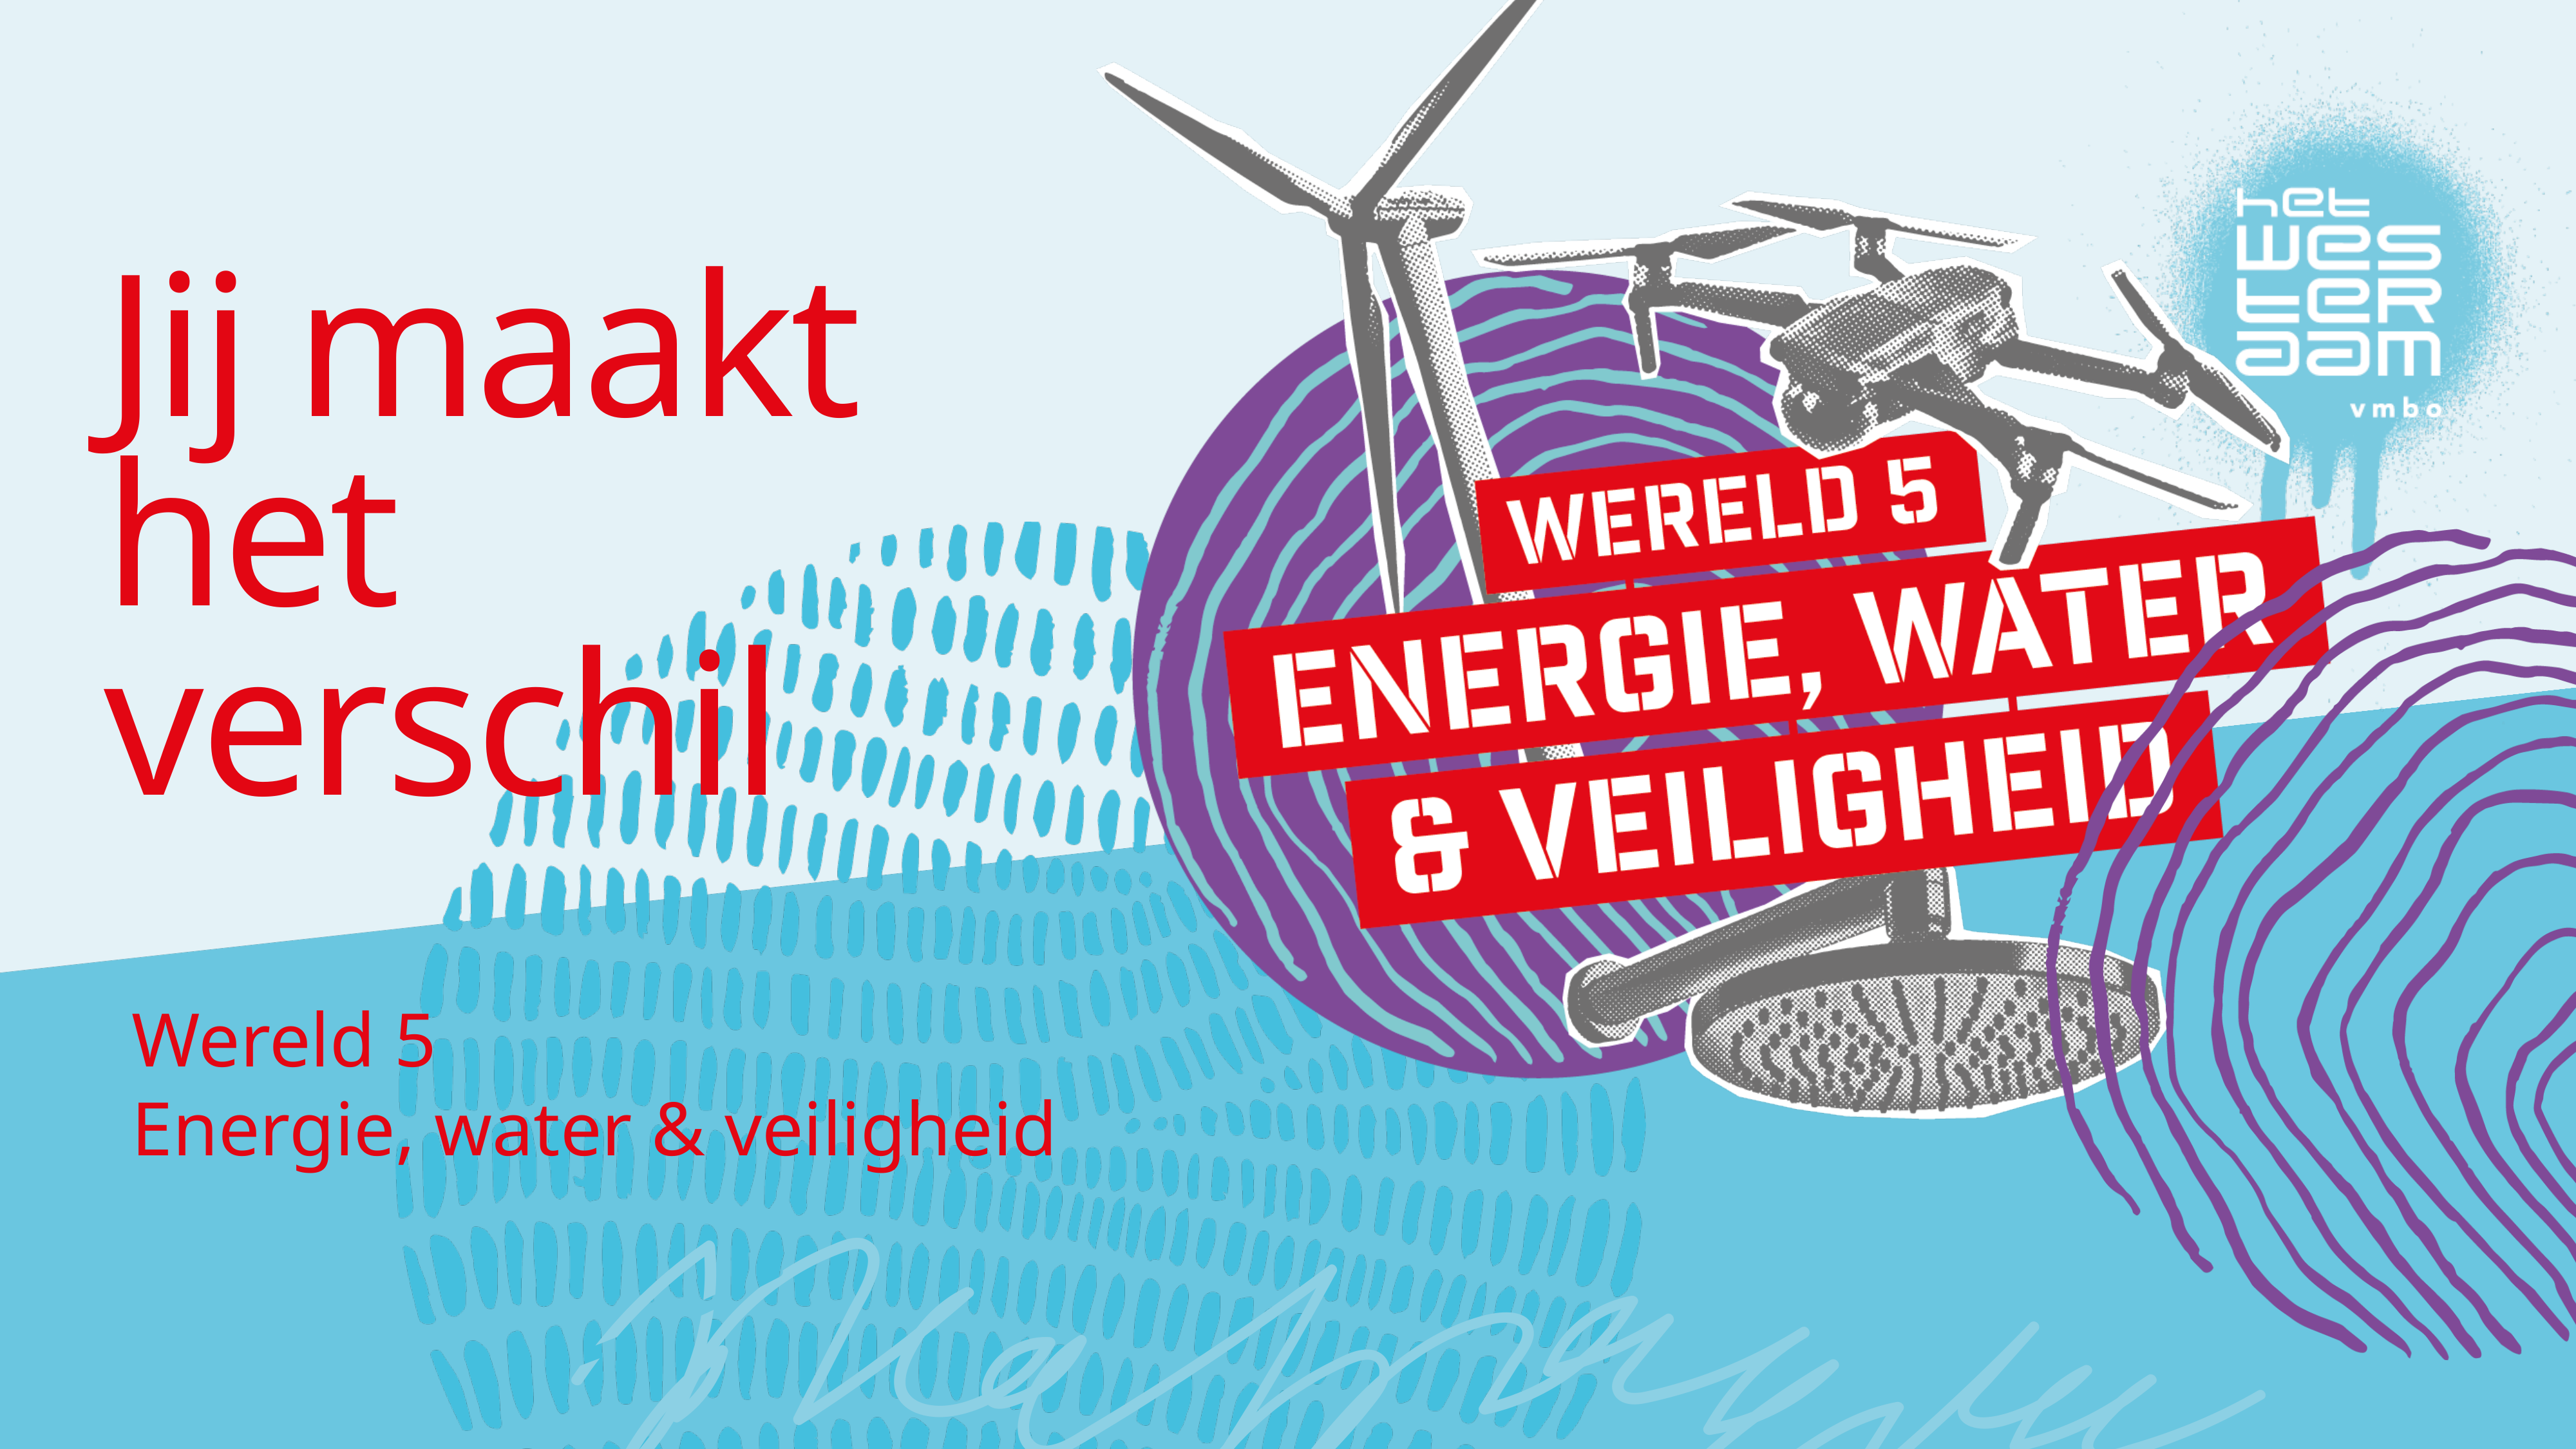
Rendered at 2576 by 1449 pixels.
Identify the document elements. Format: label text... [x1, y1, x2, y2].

picture [0, 0, 2576, 1449]
title Jij maakt het verschil [99, 205, 981, 687]
